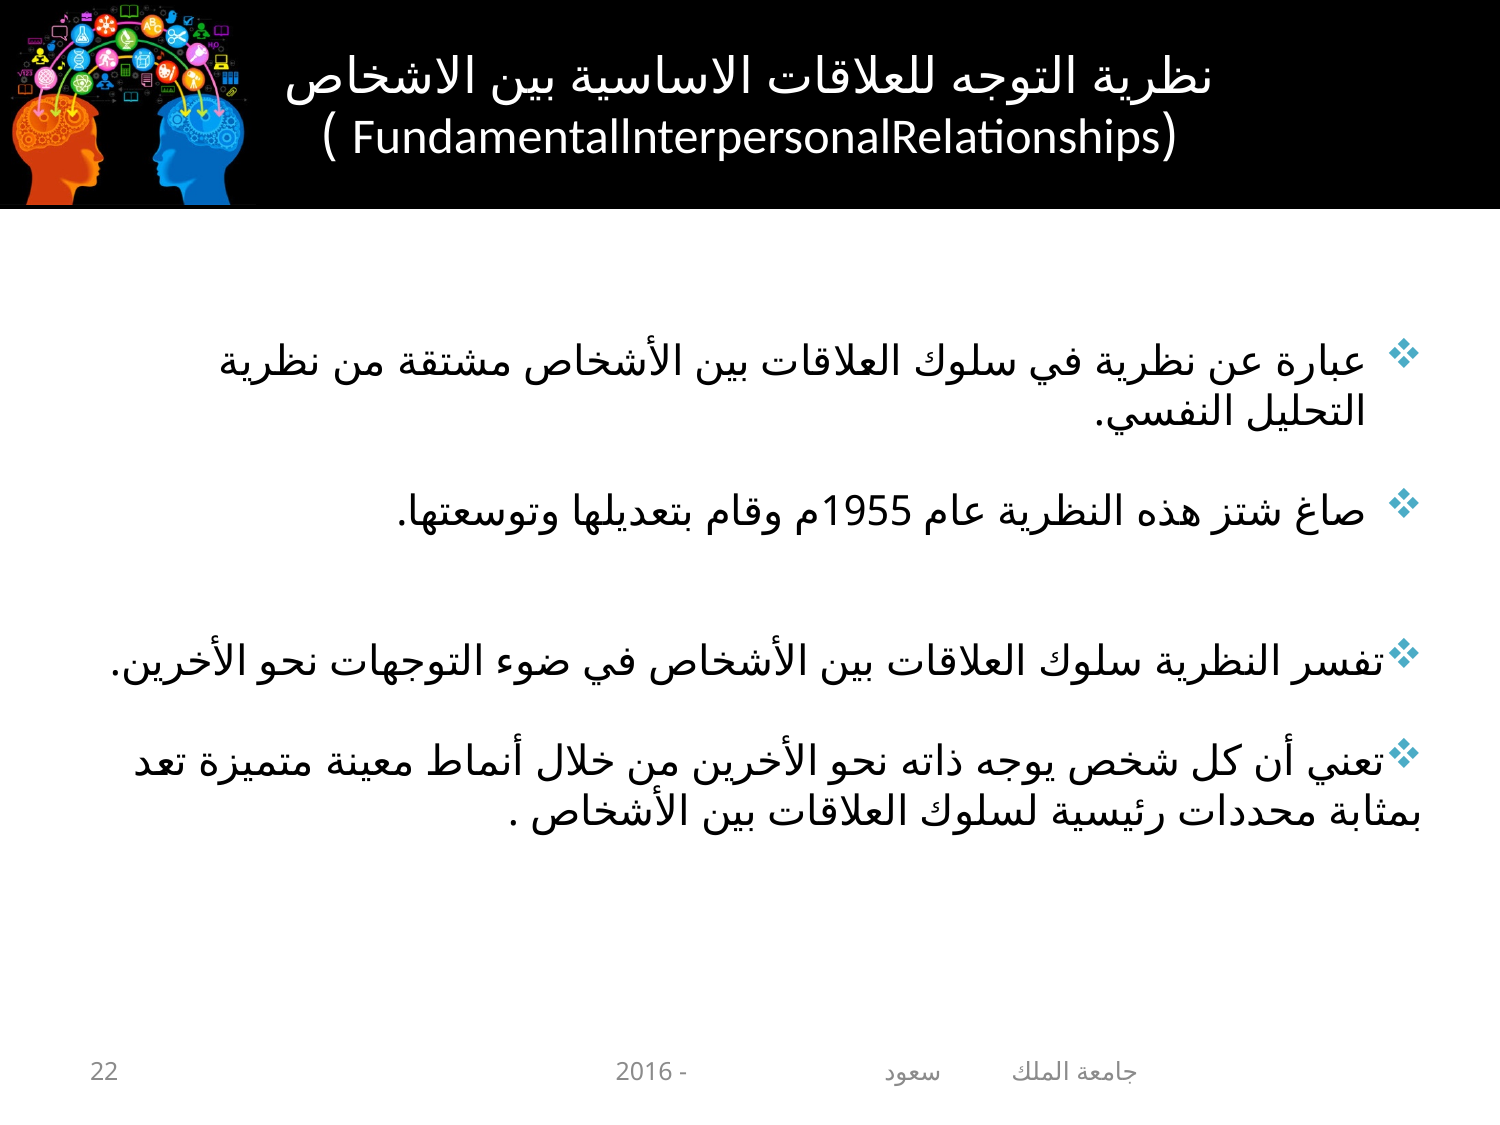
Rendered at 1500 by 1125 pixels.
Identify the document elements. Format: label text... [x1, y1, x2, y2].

slide_number 22 [75, 1042, 425, 1103]
text_box نظرية التوجه للعلاقات الاساسية بين الاشخاص (FundamentallnterpersonalRelationships ) [257, 0, 1500, 209]
footer جامعة الملك سعود - 2016 [512, 1047, 988, 1103]
picture [0, 0, 256, 205]
text_box عبارة عن نظرية في سلوك العلاقات بين الأشخاص مشتقة من نظرية التحليل النفسي. صاغ شتز هذه النظرية عام 1955م وقام بتعديلها وتوسعتها. تفسر النظرية سلوك العلاقات بين الأشخاص في ضوء التوجهات نحو الأخرين. تعني أن كل شخص يوجه ذاته نحو الأخرين من خلال أنماط معينة متميزة تعد بمثابة محددات رئيسية لسلوك العلاقات بين الأشخاص . [88, 326, 1439, 1047]
